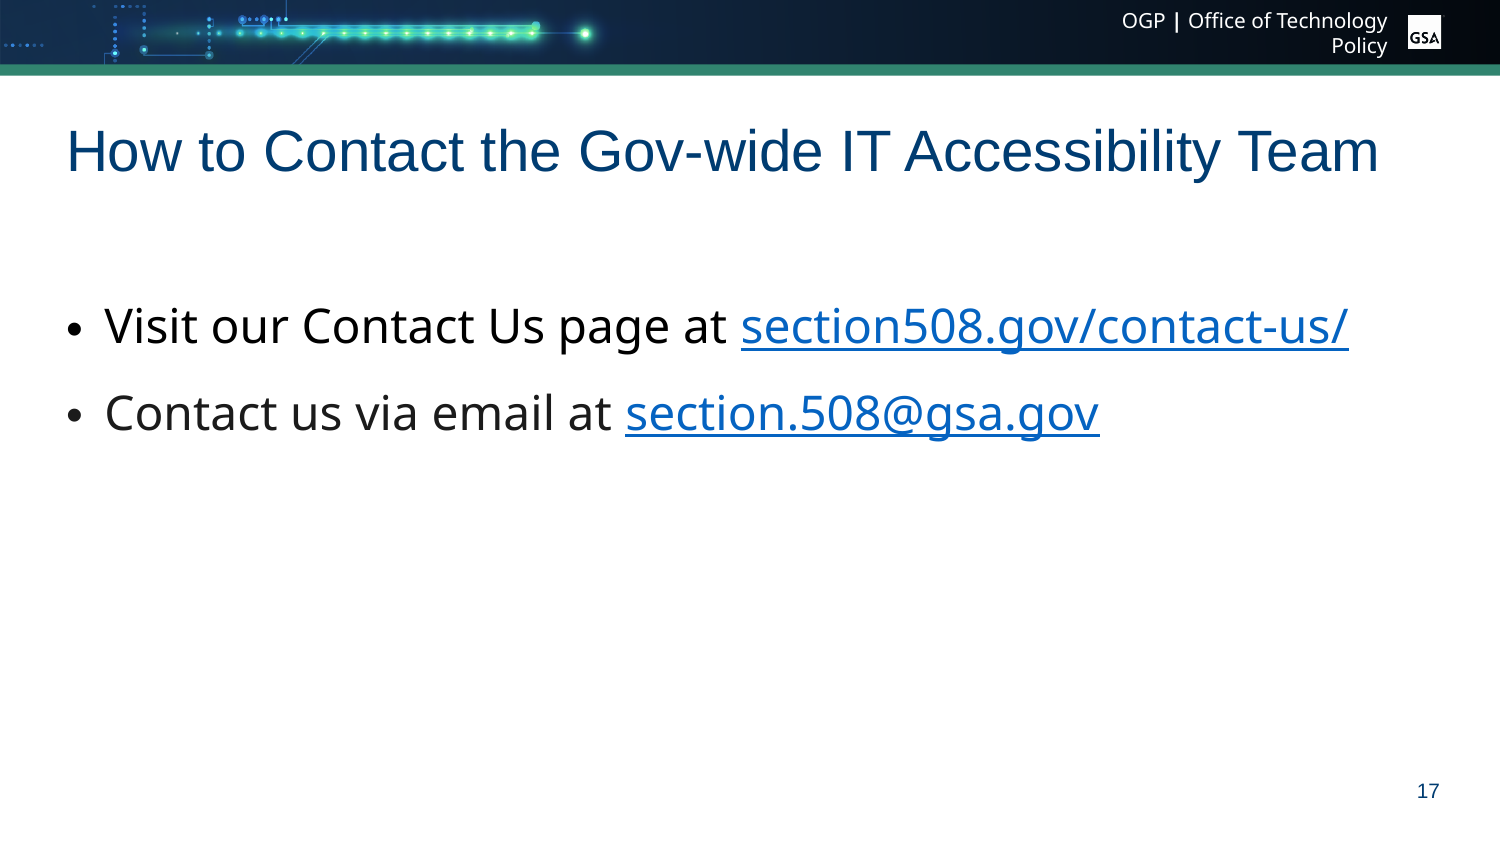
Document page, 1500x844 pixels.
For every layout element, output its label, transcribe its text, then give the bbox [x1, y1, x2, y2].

picture [0, 0, 1500, 64]
list Visit our Contact Us page at section508.gov/contact-us/ Contact us via email at section.508@gsa.gov [51, 170, 1449, 573]
slide_number 17 [1364, 757, 1455, 823]
title How to Contact the Gov-wide IT Accessibility Team [51, 98, 1449, 170]
